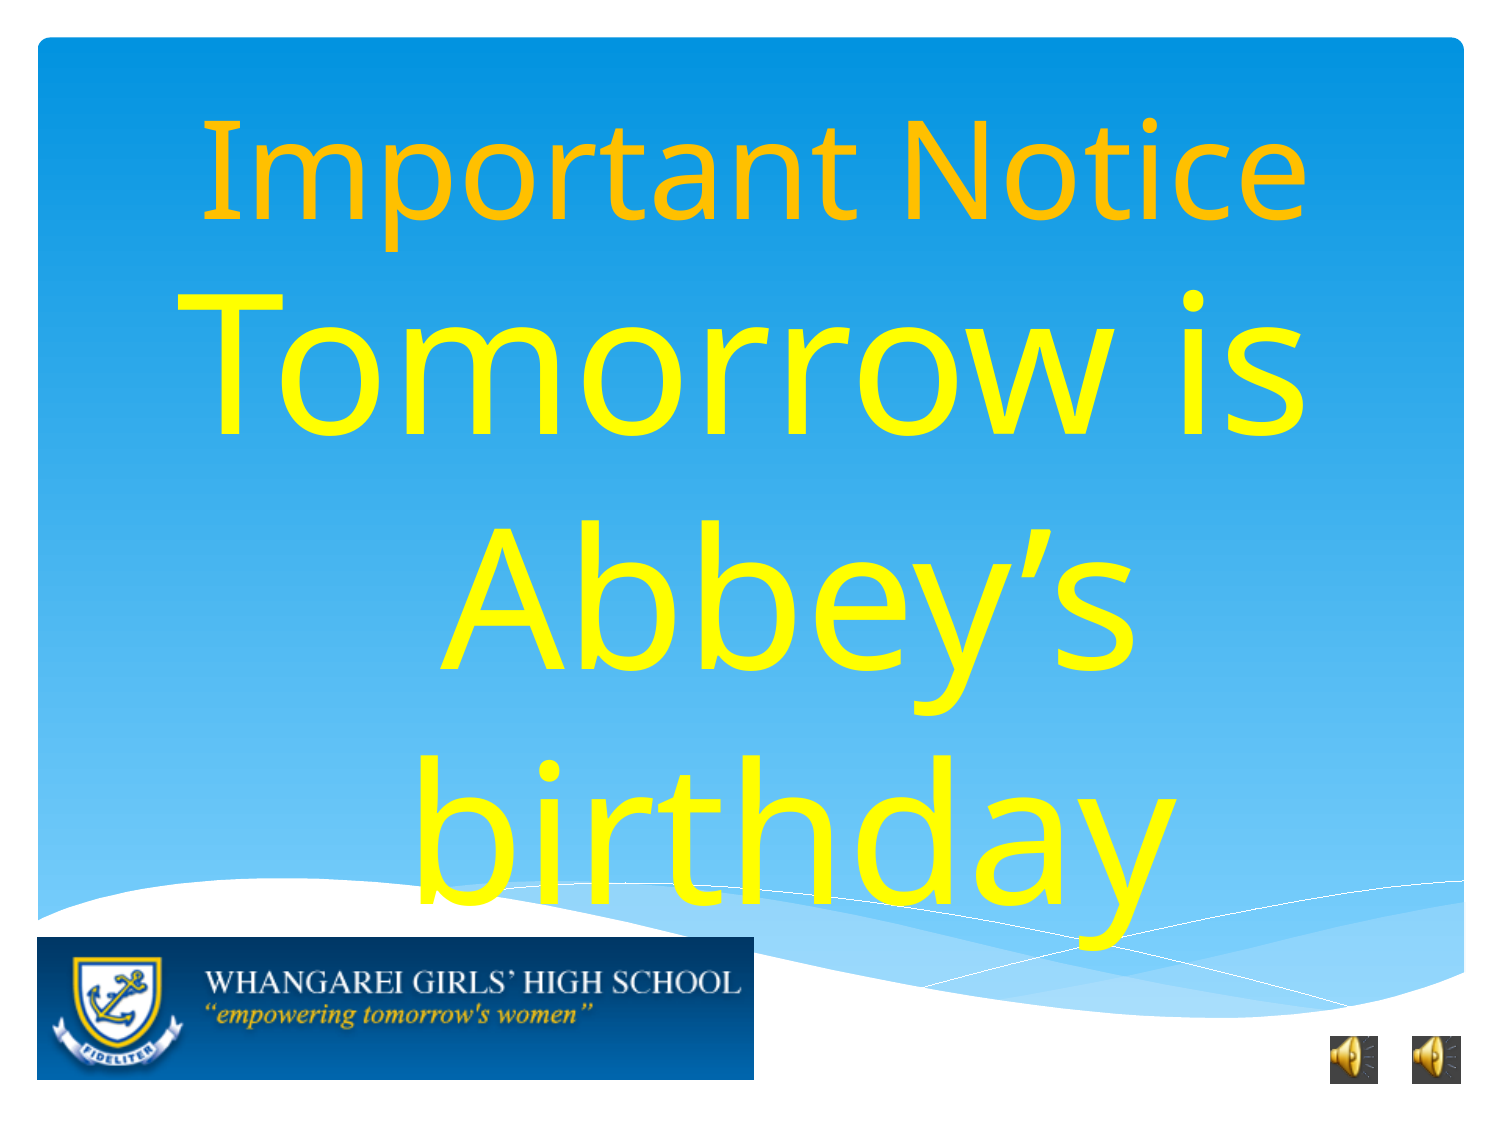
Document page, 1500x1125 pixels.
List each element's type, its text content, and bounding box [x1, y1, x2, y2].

picture [1411, 1034, 1462, 1086]
text_box Important Notice [149, 37, 1362, 255]
picture [37, 937, 754, 1080]
text_box Tomorrow is Abbey’s birthday [149, 231, 1391, 963]
picture [1328, 1034, 1380, 1086]
